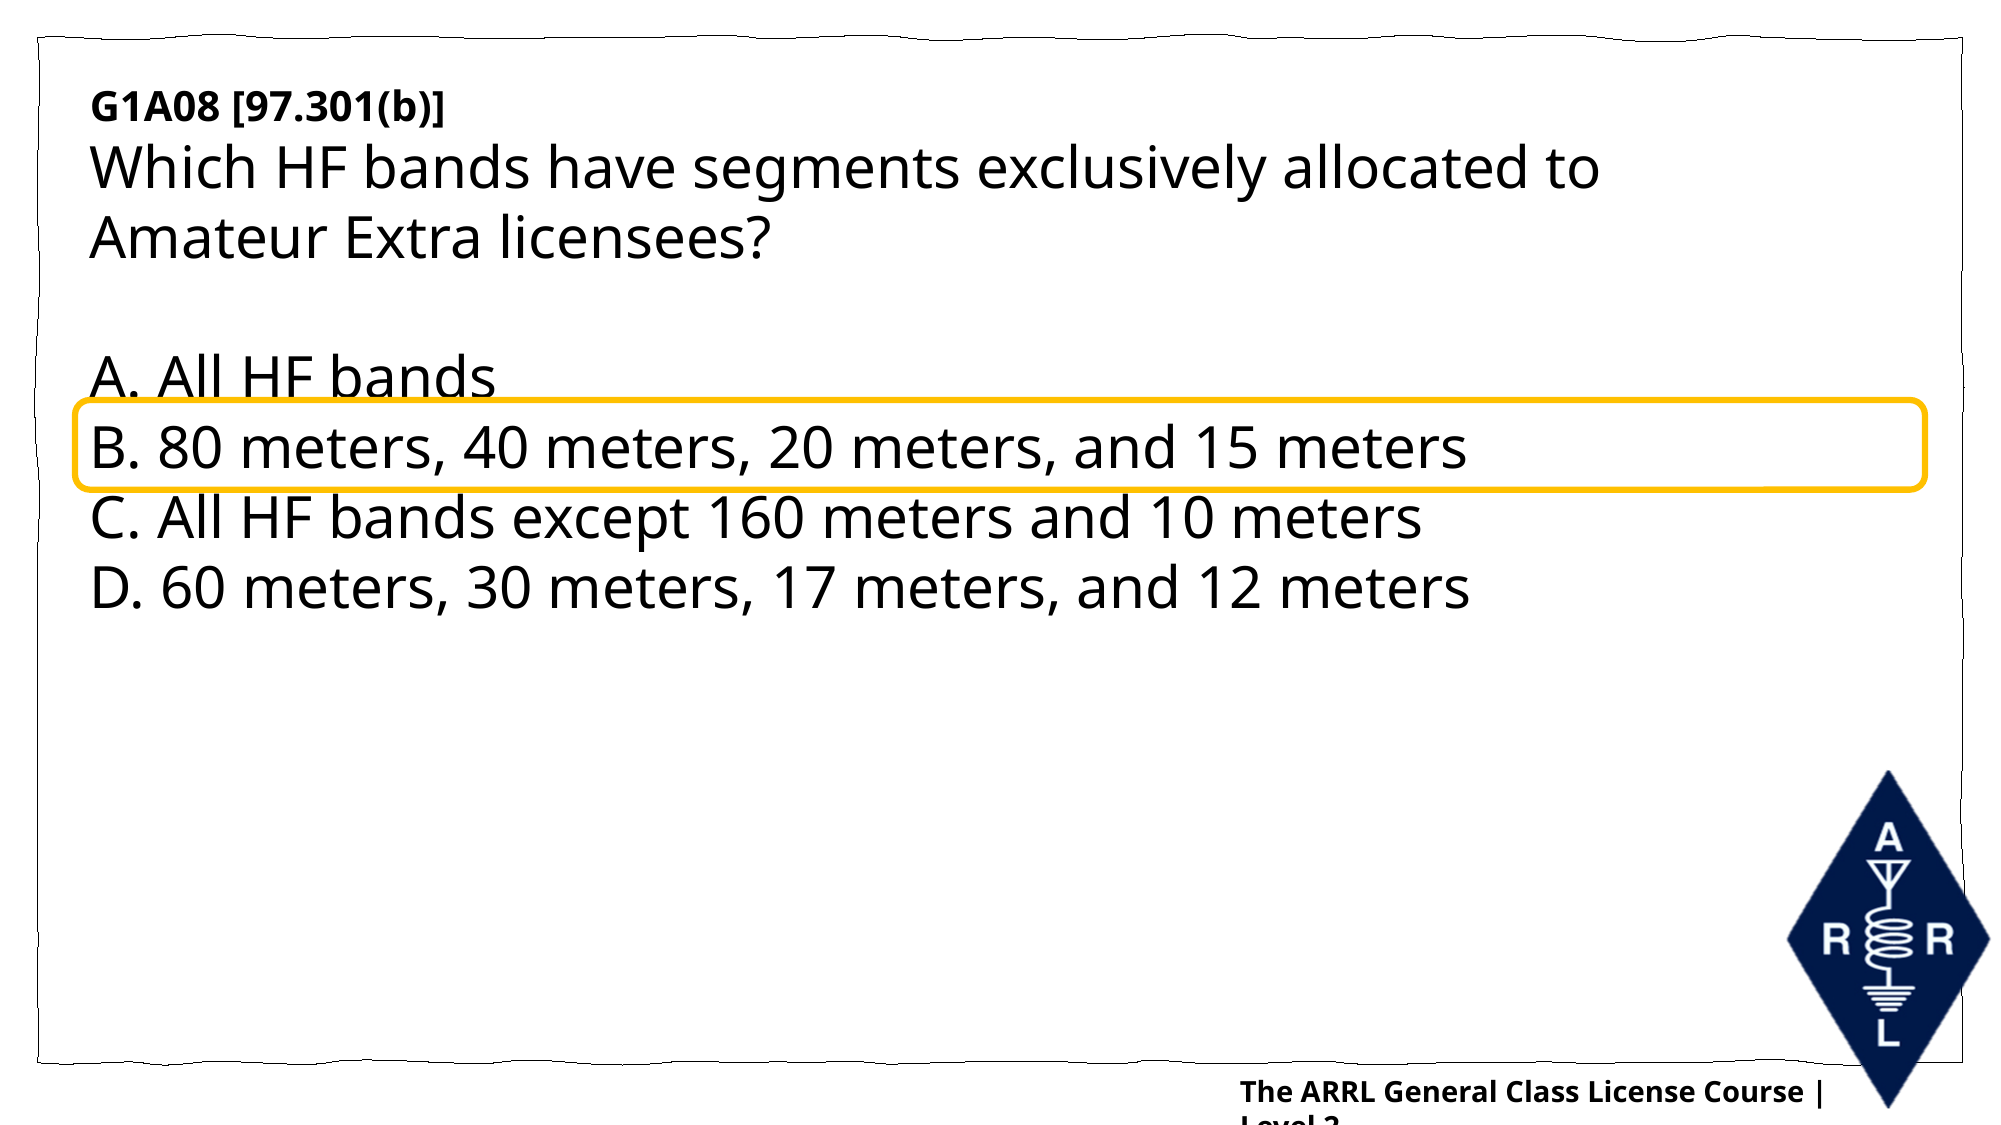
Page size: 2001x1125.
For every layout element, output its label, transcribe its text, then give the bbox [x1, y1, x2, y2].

text_box G1A08 [97.301(b)] Which HF bands have segments exclusively allocated to Amateur Extra licensees? A. All HF bands B. 80 meters, 40 meters, 20 meters, and 15 meters C. All HF bands except 160 meters and 10 meters D. 60 meters, 30 meters, 17 meters, and 12 meters [75, 483, 1850, 628]
picture [1773, 752, 1999, 1125]
text_box G1A08 [97.301(b)] Which HF bands have segments exclusively allocated to Amateur Extra licensees? A. All HF bands B. 80 meters, 40 meters, 20 meters, and 15 meters C. All HF bands except 160 meters and 10 meters D. 60 meters, 30 meters, 17 meters, and 12 meters [75, 72, 1850, 407]
text_box [73, 398, 1927, 491]
